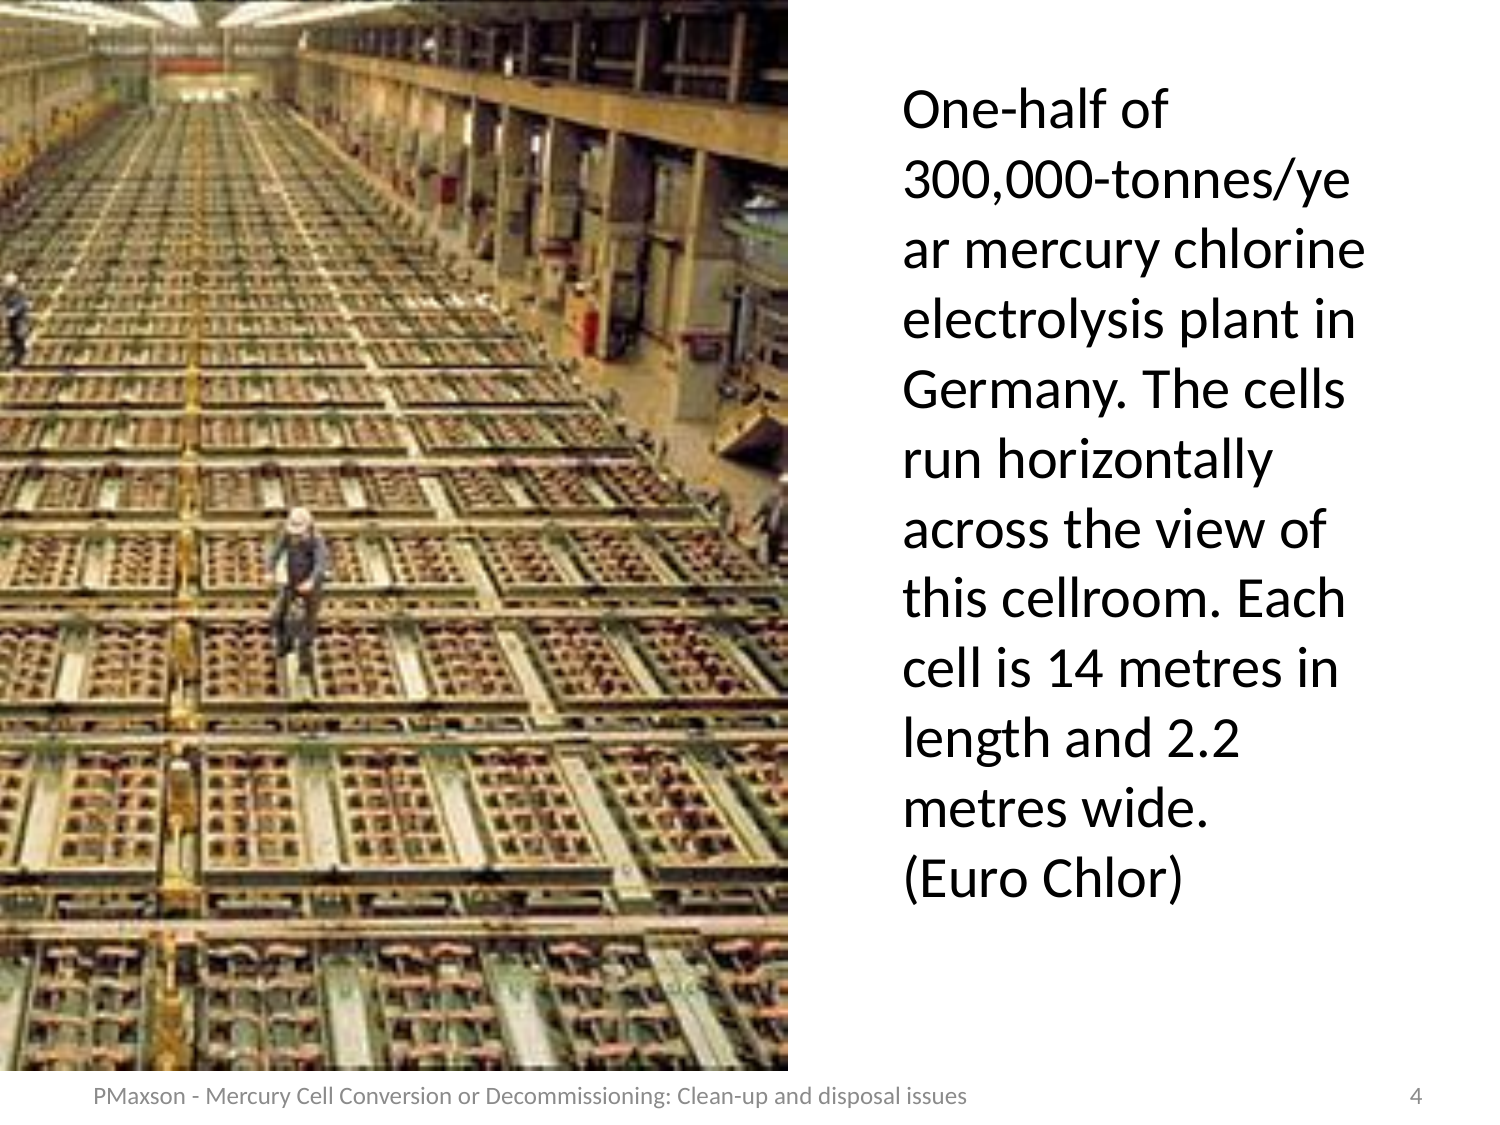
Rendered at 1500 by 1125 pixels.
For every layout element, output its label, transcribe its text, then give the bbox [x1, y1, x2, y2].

footer PMaxson - Mercury Cell Conversion or Decommissioning: Clean-up and disposal issues [75, 1065, 988, 1125]
picture [0, 0, 788, 1071]
text_box One-half of 300,000-tonnes/year mercury chlorine electrolysis plant in Germany. The cells run horizontally across the view of this cellroom. Each cell is 14 metres in length and 2.2 metres wide. (Euro Chlor) [887, 62, 1388, 917]
slide_number 4 [1074, 1065, 1438, 1125]
